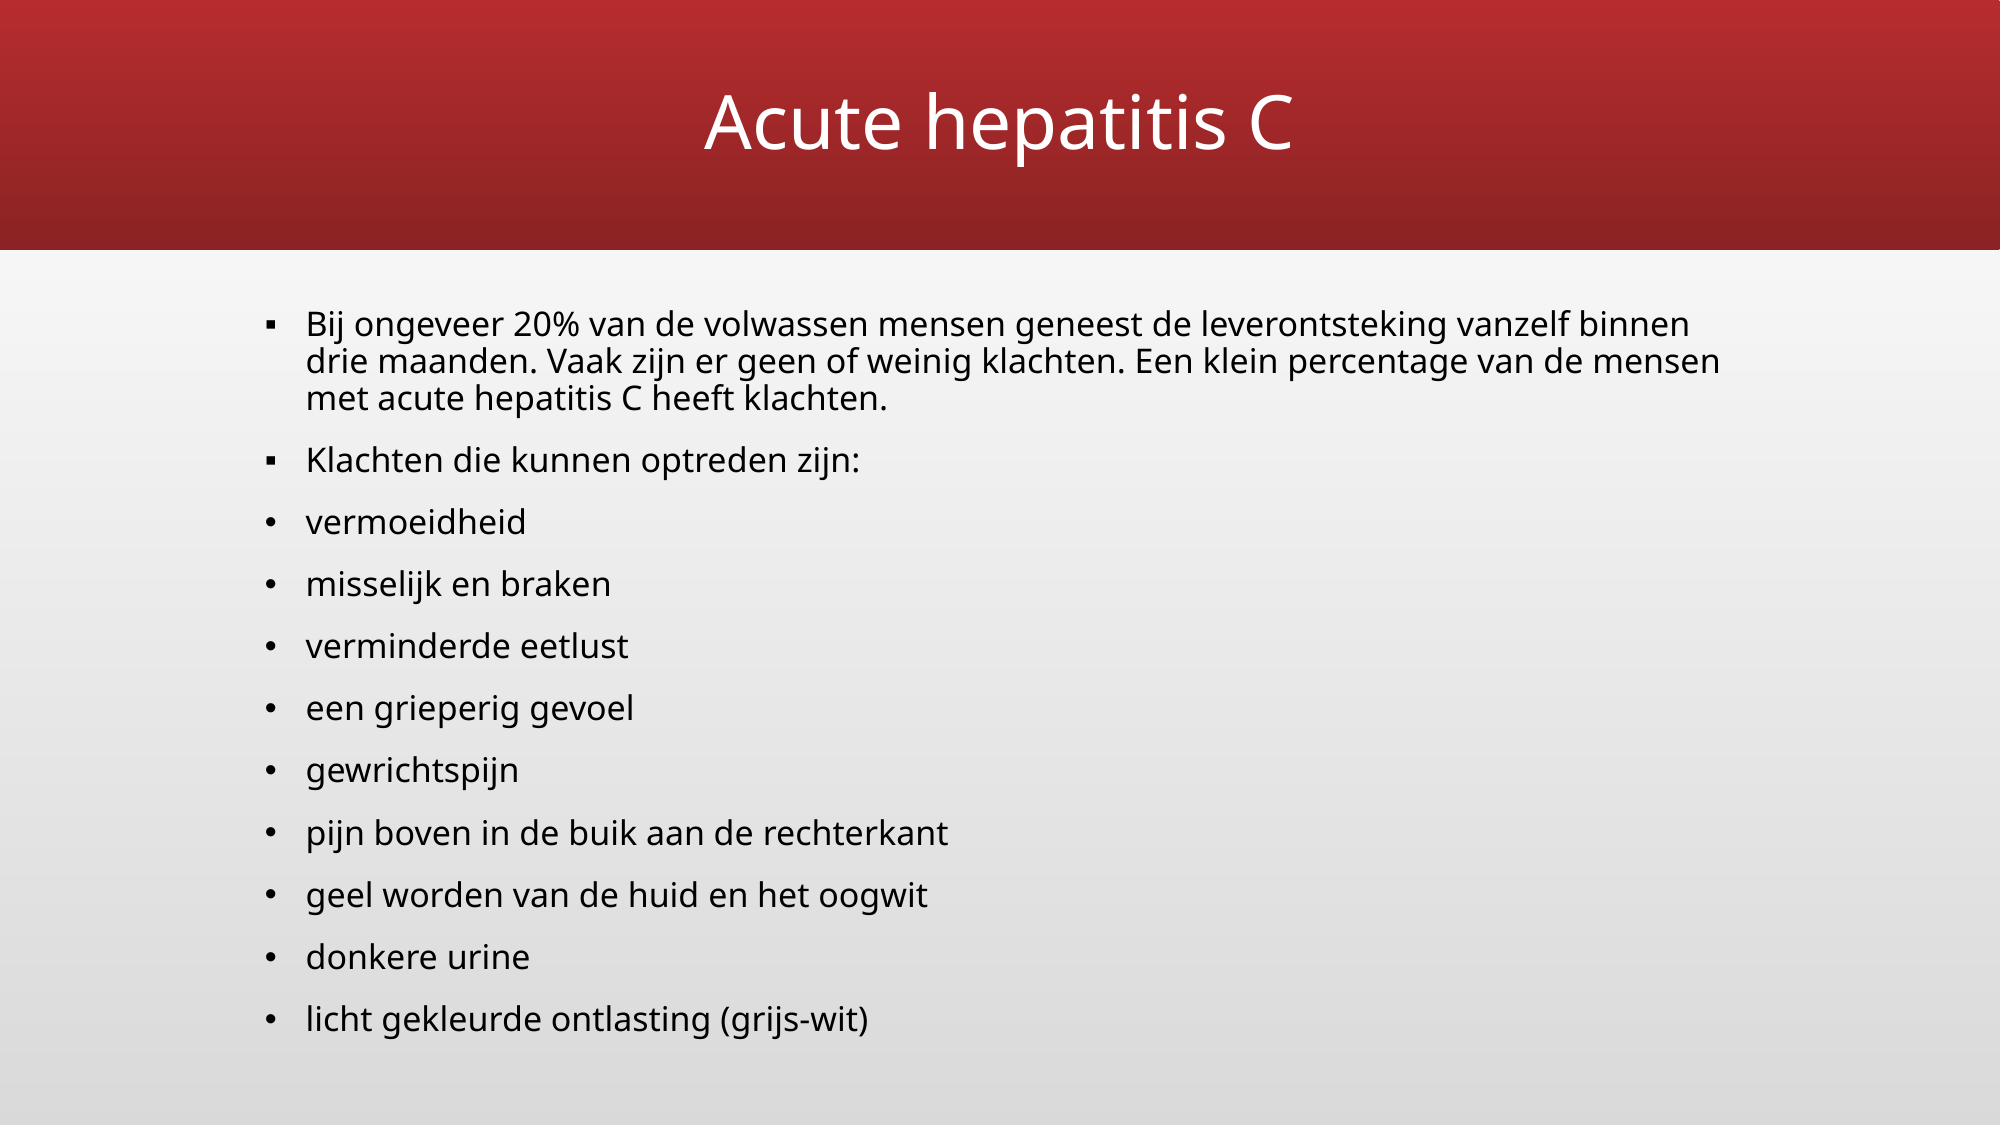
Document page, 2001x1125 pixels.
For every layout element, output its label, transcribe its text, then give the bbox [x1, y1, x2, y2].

list Bij ongeveer 20% van de volwassen mensen geneest de leverontsteking vanzelf binnen drie maanden. Vaak zijn er geen of weinig klachten. Een klein percentage van de mensen met acute hepatitis C heeft klachten. Klachten die kunnen optreden zijn: vermoeidheid misselijk en braken verminderde eetlust een grieperig gevoel gewrichtspijn pijn boven in de buik aan de rechterkant geel worden van de huid en het oogwit donkere urine licht gekleurde ontlasting (grijs-wit) [249, 299, 1750, 1050]
title Acute hepatitis C [174, 16, 1825, 234]
